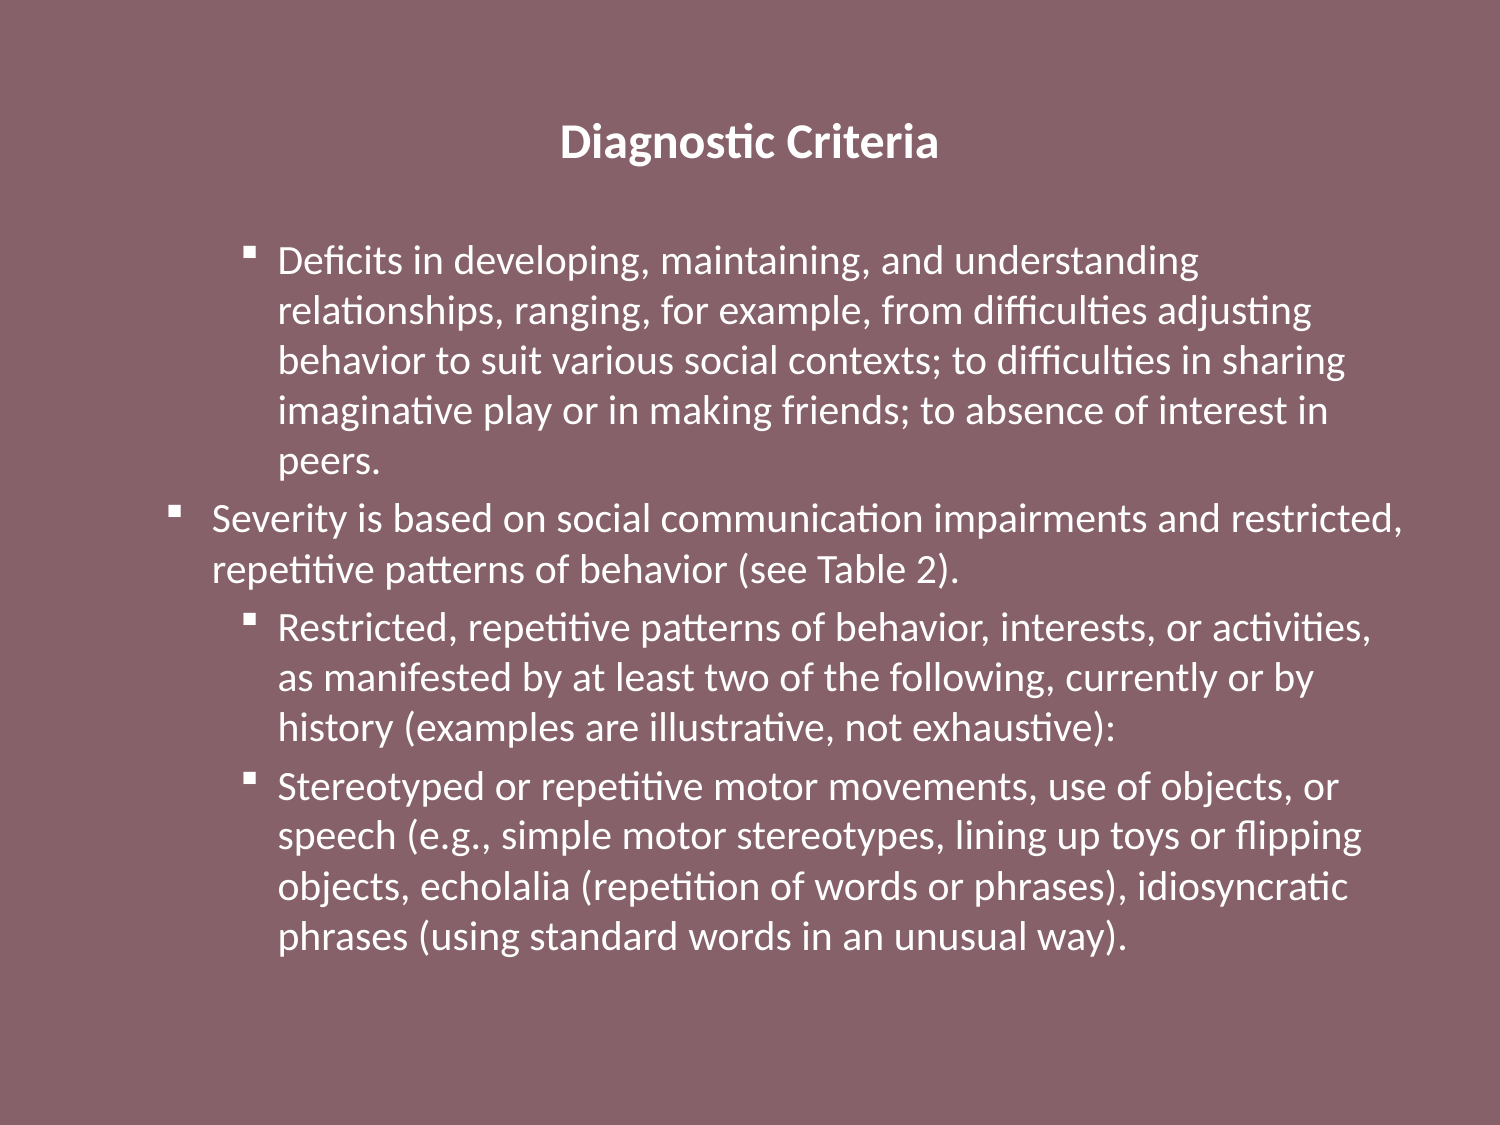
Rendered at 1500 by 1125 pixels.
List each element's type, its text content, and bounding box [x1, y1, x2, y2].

title Diagnostic Criteria [75, 45, 1425, 224]
list Deficits in developing, maintaining, and understanding relationships, ranging, for example, from difficulties adjusting behavior to suit various social contexts; to difficulties in sharing imaginative play or in making friends; to absence of interest in peers. Severity is based on social communication impairments and restricted, repetitive patterns of behavior (see Table 2). Restricted, repetitive patterns of behavior, interests, or activities, as manifested by at least two of the following, currently or by history (examples are illustrative, not exhaustive): Stereotyped or repetitive motor movements, use of objects, or speech (e.g., simple motor stereotypes, lining up toys or flipping objects, echolalia (repetition of words or phrases), idiosyncratic phrases (using standard words in an unusual way). [75, 224, 1425, 1005]
